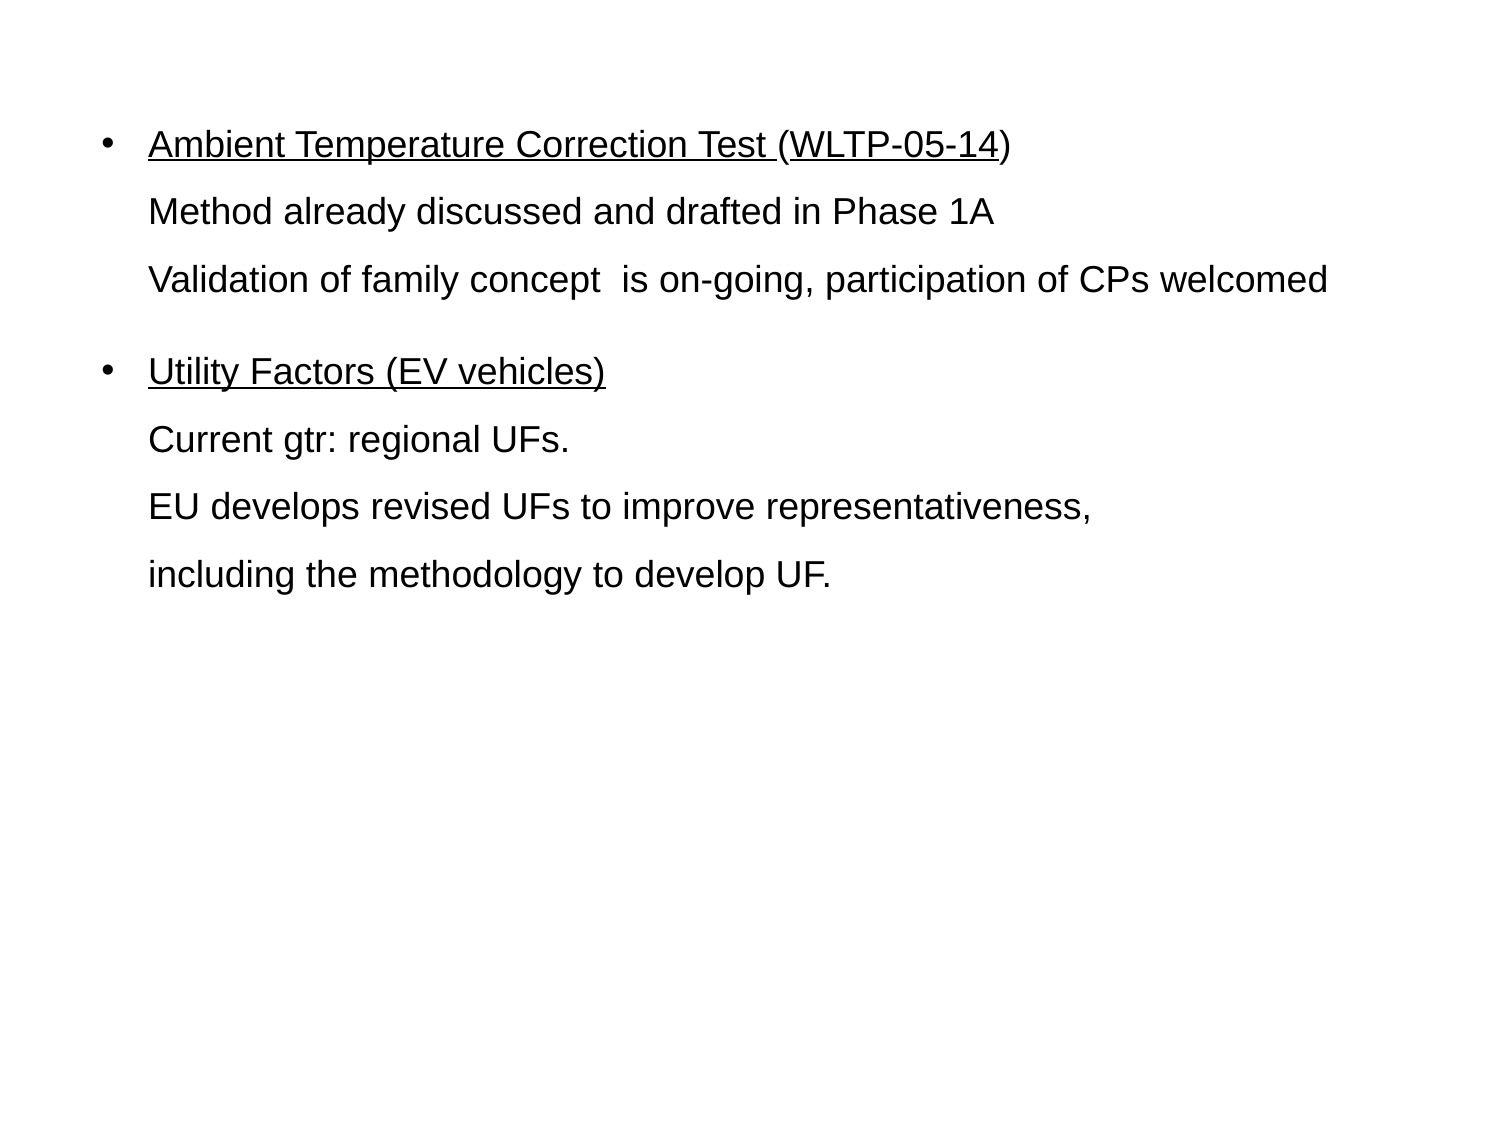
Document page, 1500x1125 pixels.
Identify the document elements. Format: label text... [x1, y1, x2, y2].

text_box Ambient Temperature Correction Test (WLTP-05-14) Method already discussed and drafted in Phase 1A Validation of family concept is on-going, participation of CPs welcomed Utility Factors (EV vehicles) Current gtr: regional UFs. EU develops revised UFs to improve representativeness, including the methodology to develop UF. [86, 89, 1344, 695]
